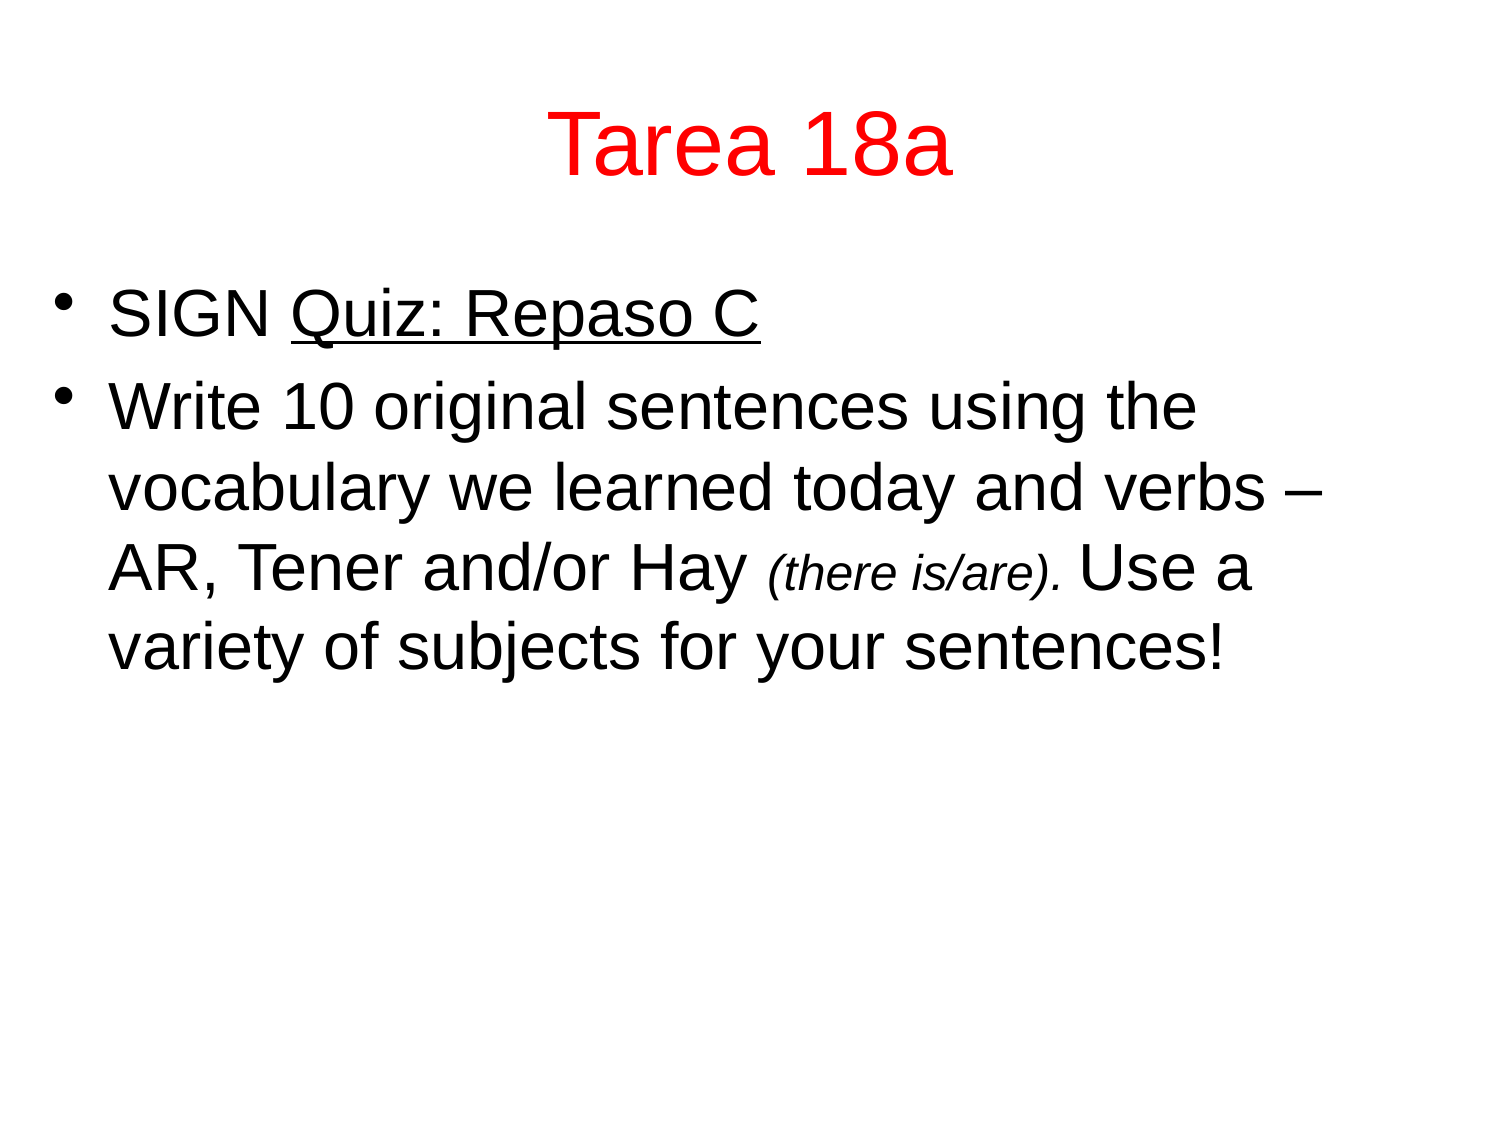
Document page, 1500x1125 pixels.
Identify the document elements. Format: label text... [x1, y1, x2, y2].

title Tarea 18a [75, 45, 1425, 233]
list SIGN Quiz: Repaso C Write 10 original sentences using the vocabulary we learned today and verbs –AR, Tener and/or Hay (there is/are). Use a variety of subjects for your sentences! [37, 262, 1450, 1005]
